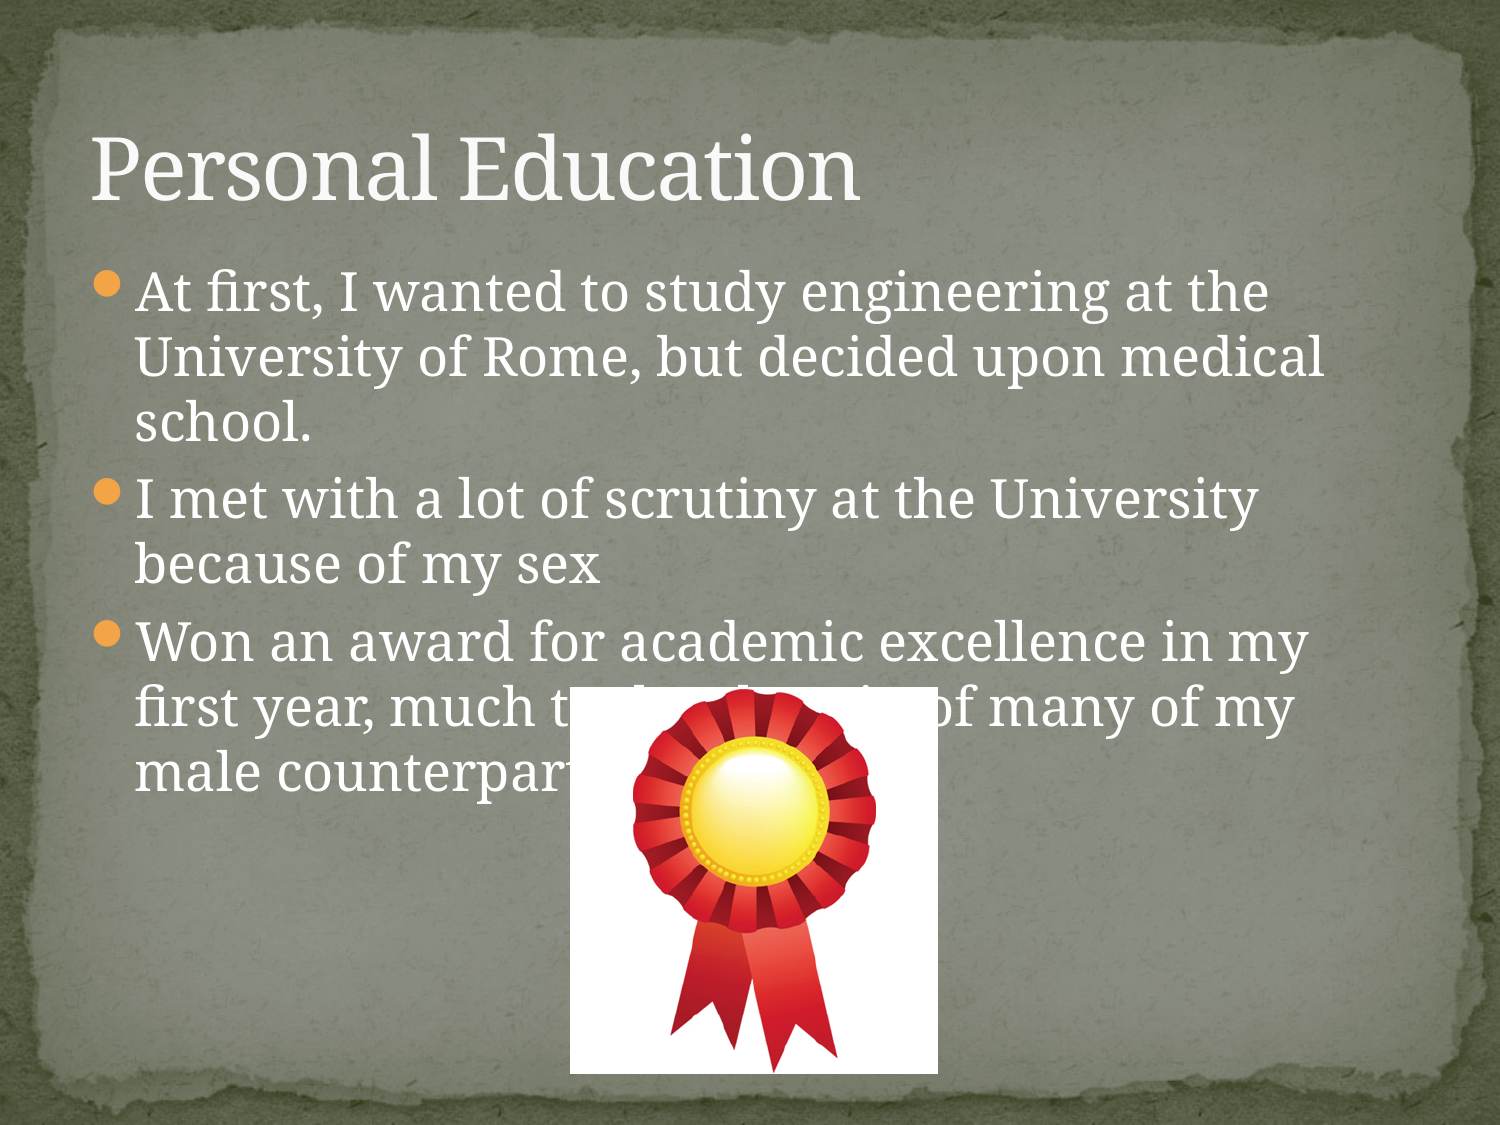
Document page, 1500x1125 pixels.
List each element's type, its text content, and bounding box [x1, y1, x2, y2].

list At first, I wanted to study engineering at the University of Rome, but decided upon medical school. I met with a lot of scrutiny at the University because of my sex Won an award for academic excellence in my first year, much to the chagrin of many of my male counterparts. [75, 249, 1425, 1000]
picture [570, 687, 938, 1074]
title Personal Education [74, 24, 1425, 225]
